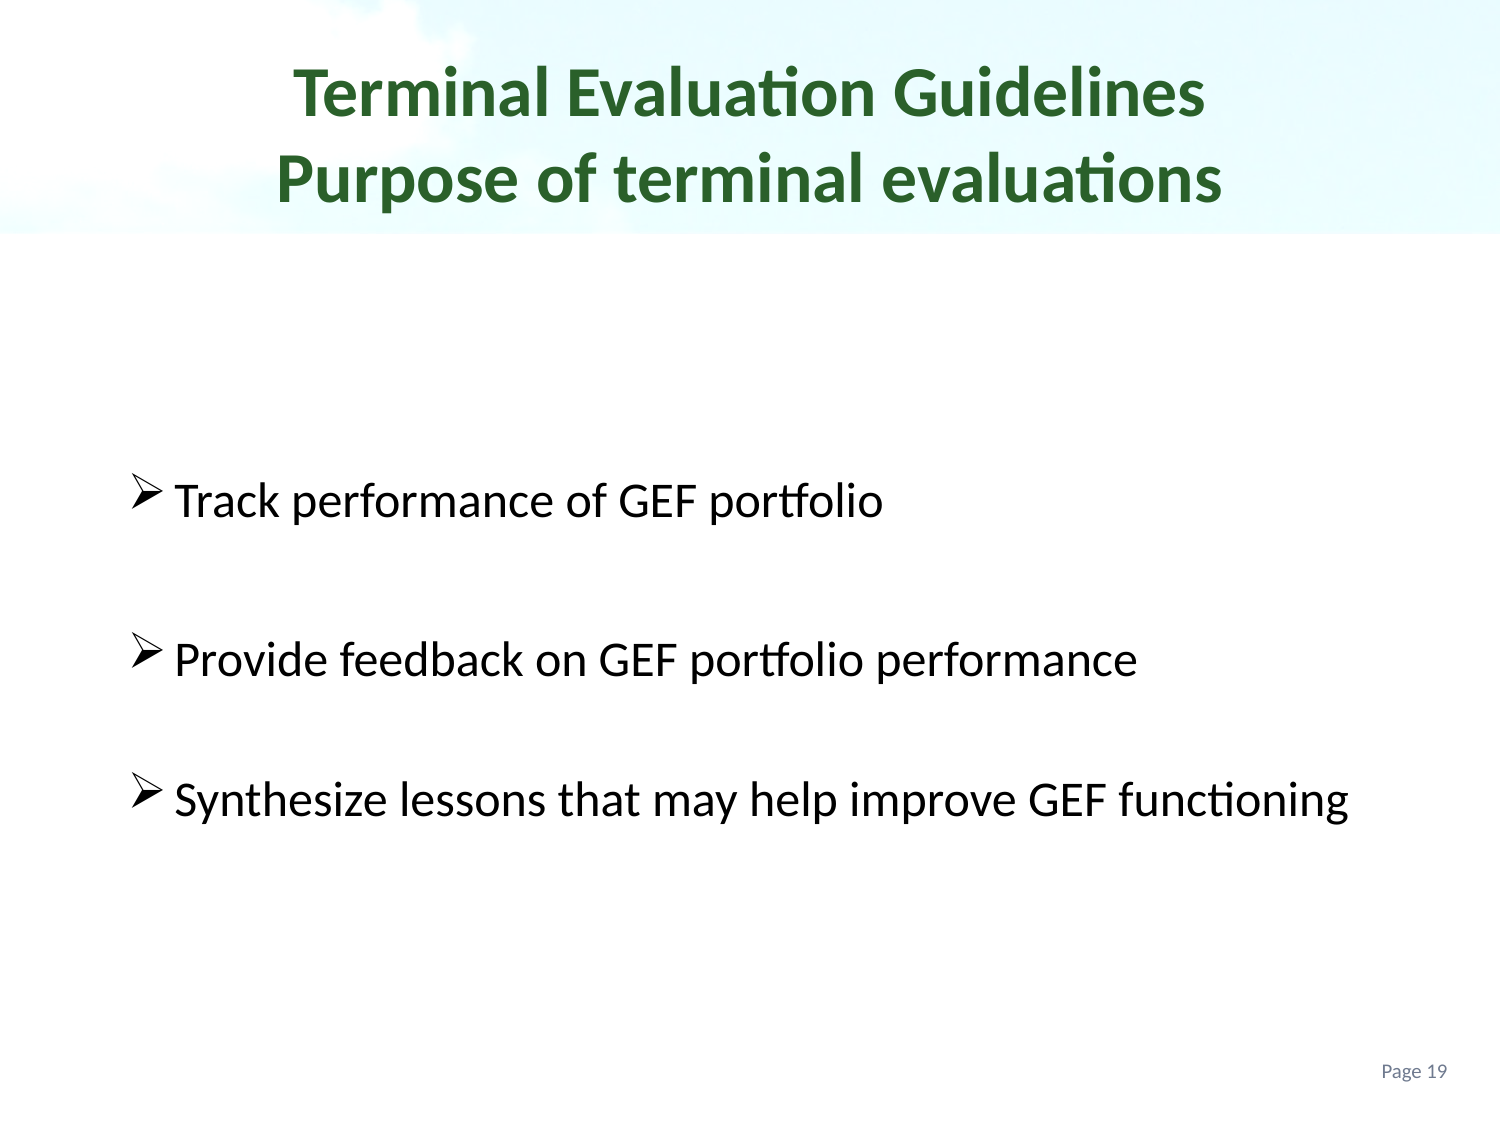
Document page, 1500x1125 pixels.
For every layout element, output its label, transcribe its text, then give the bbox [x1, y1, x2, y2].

title Terminal Evaluation Guidelines Purpose of terminal evaluations [37, 37, 1463, 225]
list Track performance of GEF portfolio Provide feedback on GEF portfolio performance Synthesize lessons that may help improve GEF functioning [37, 249, 1463, 1050]
